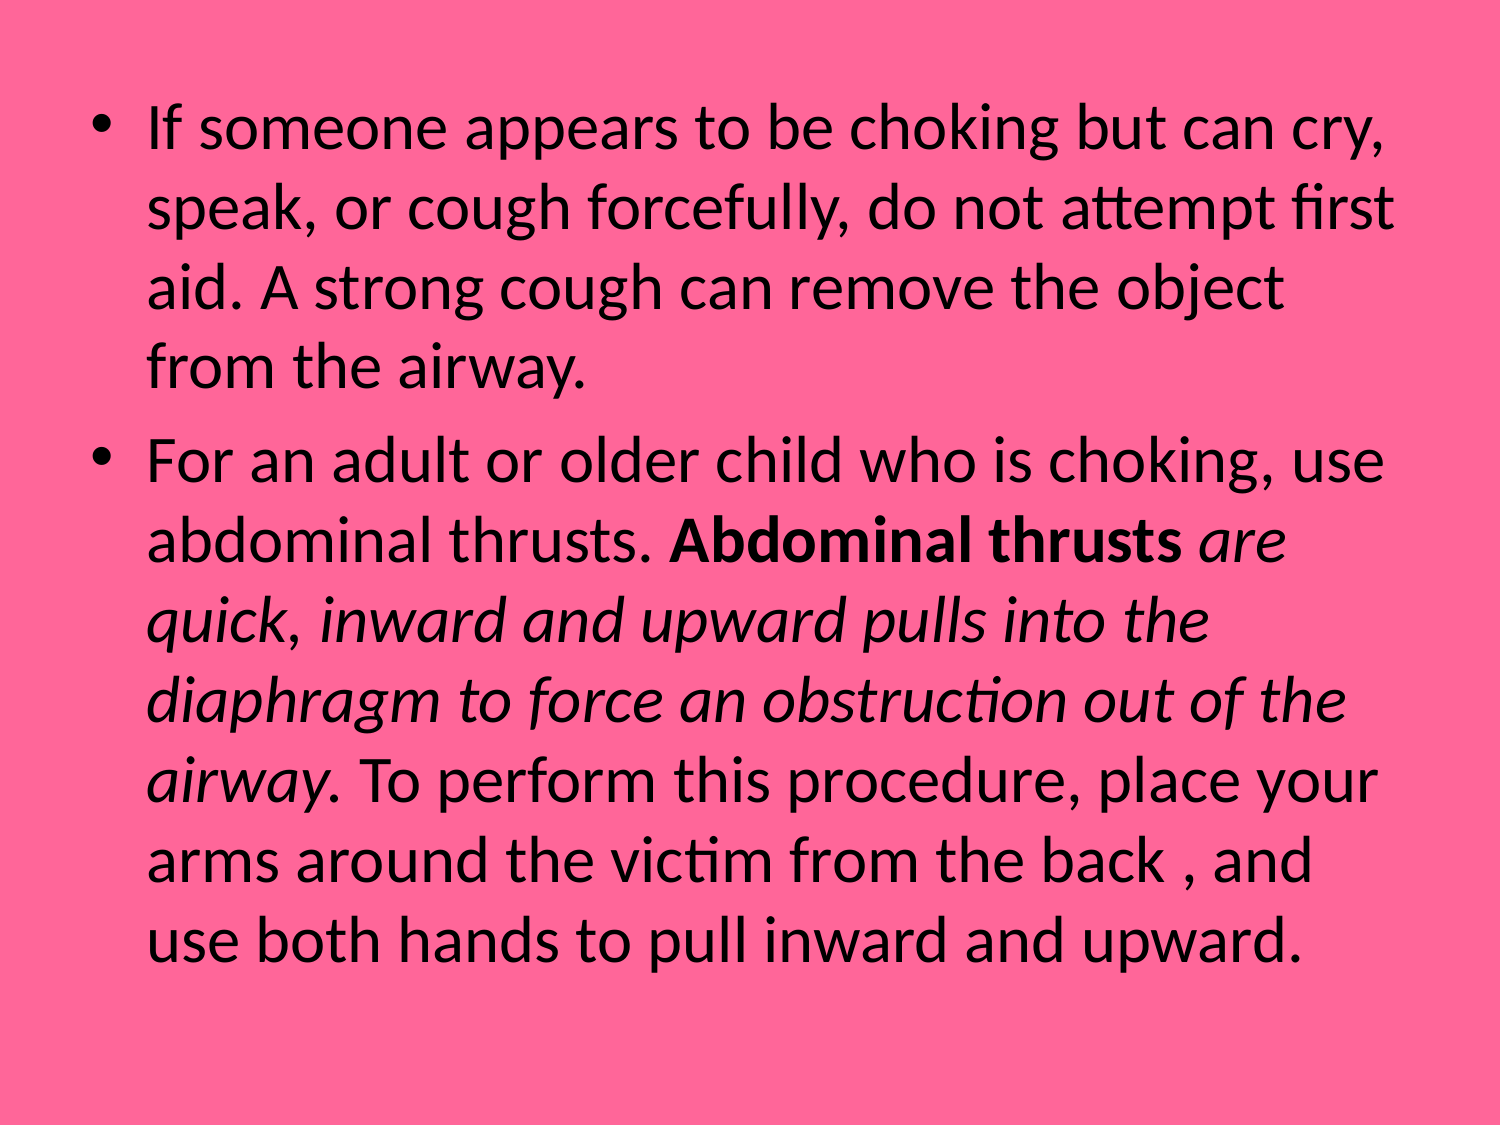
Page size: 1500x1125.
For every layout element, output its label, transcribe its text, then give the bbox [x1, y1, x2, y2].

list If someone appears to be choking but can cry, speak, or cough forcefully, do not attempt first aid. A strong cough can remove the object from the airway. For an adult or older child who is choking, use abdominal thrusts. Abdominal thrusts are quick, inward and upward pulls into the diaphragm to force an obstruction out of the airway. To perform this procedure, place your arms around the victim from the back , and use both hands to pull inward and upward. [75, 75, 1425, 1088]
